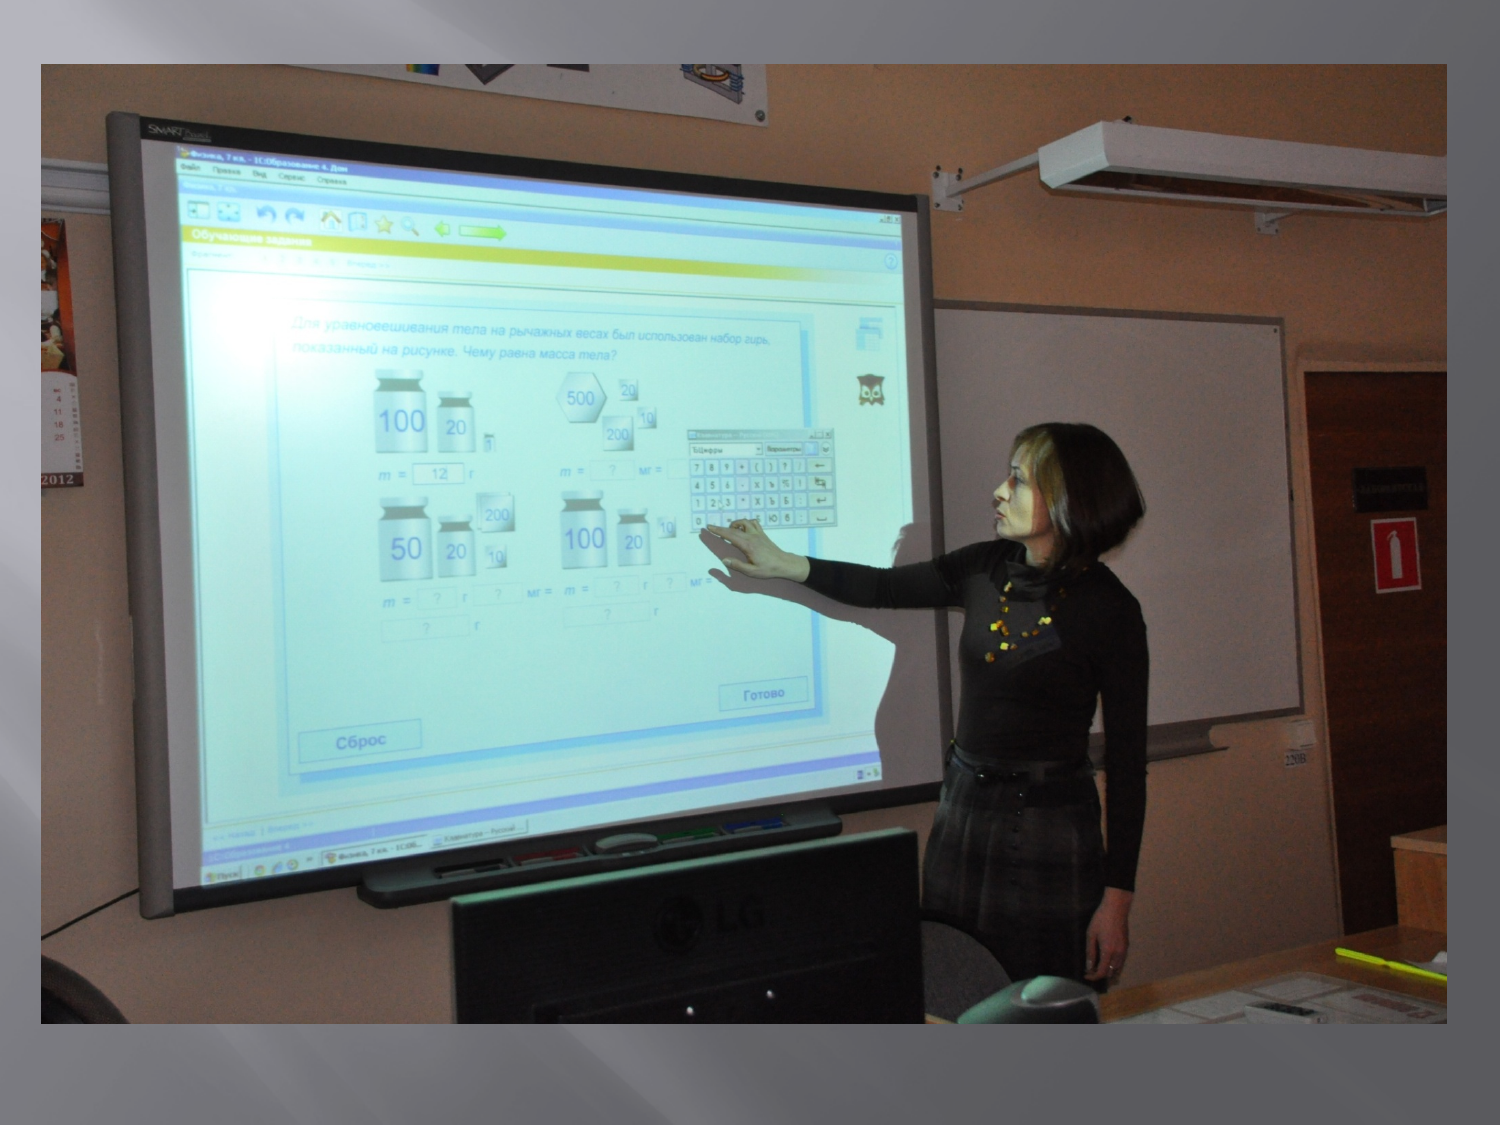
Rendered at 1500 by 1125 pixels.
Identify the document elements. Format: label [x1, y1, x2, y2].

picture [40, 64, 1448, 1024]
